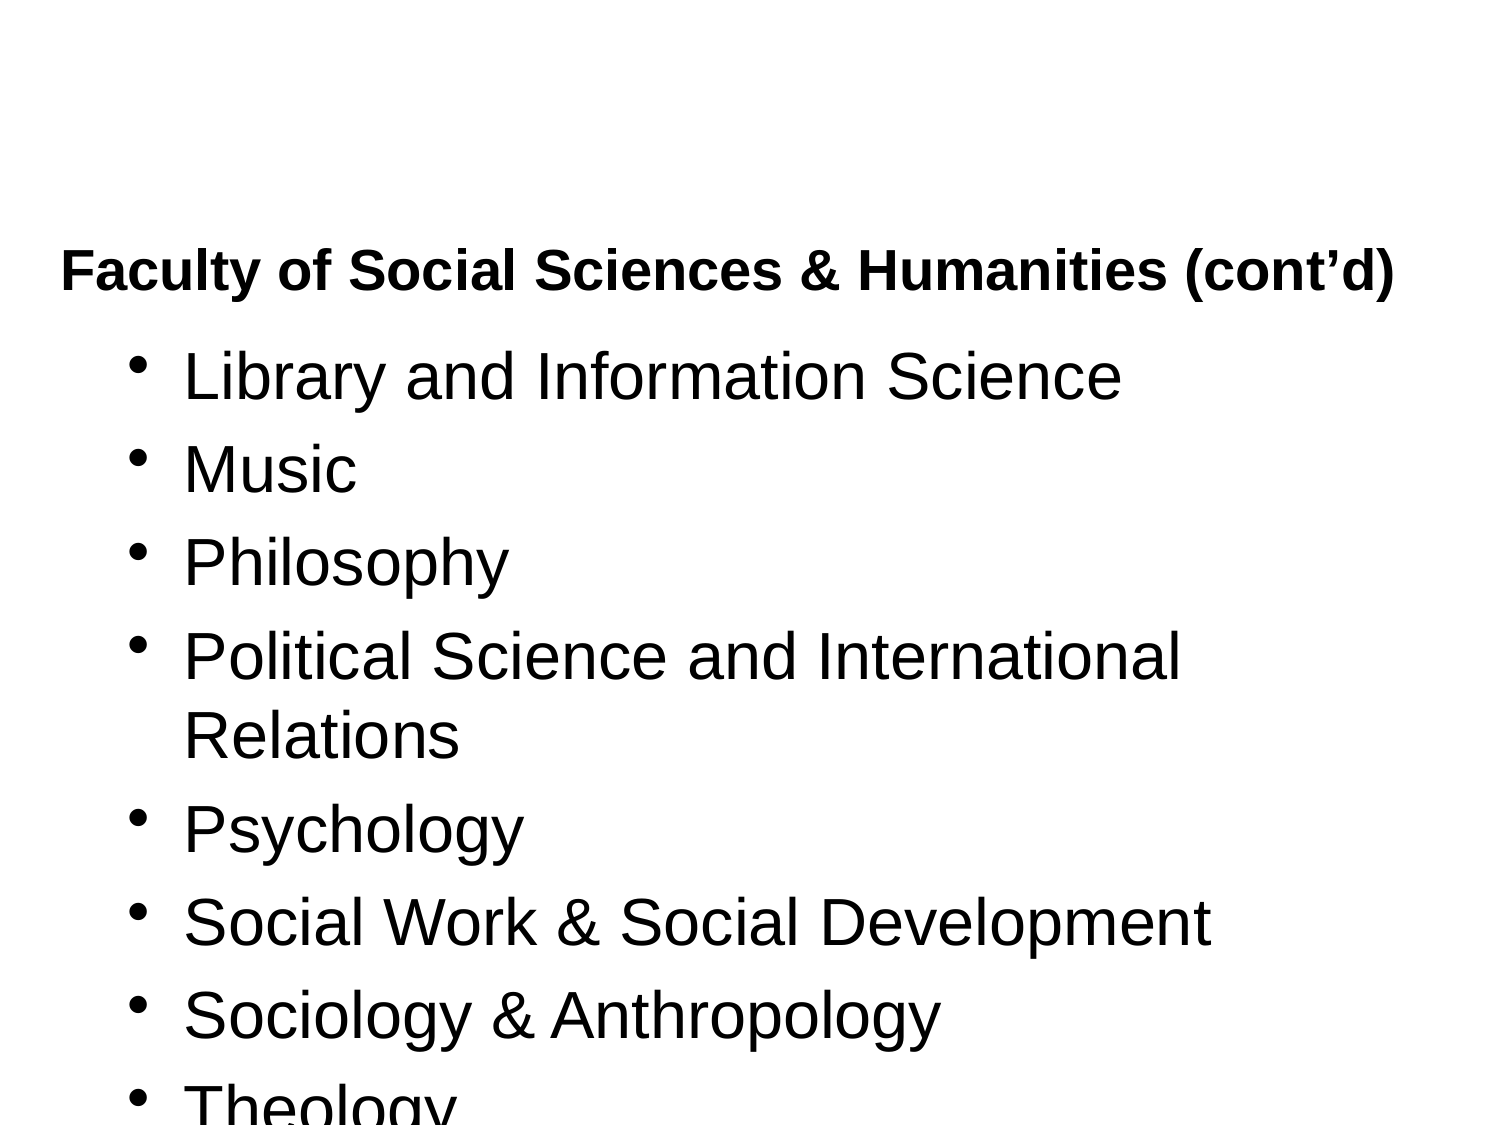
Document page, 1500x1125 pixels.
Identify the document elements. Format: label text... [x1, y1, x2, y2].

title Faculty of Social Sciences & Humanities (cont’d) [33, 185, 1423, 349]
list Library and Information Science Music Philosophy Political Science and International Relations Psychology Social Work & Social Development Sociology & Anthropology Theology [112, 324, 1388, 1001]
